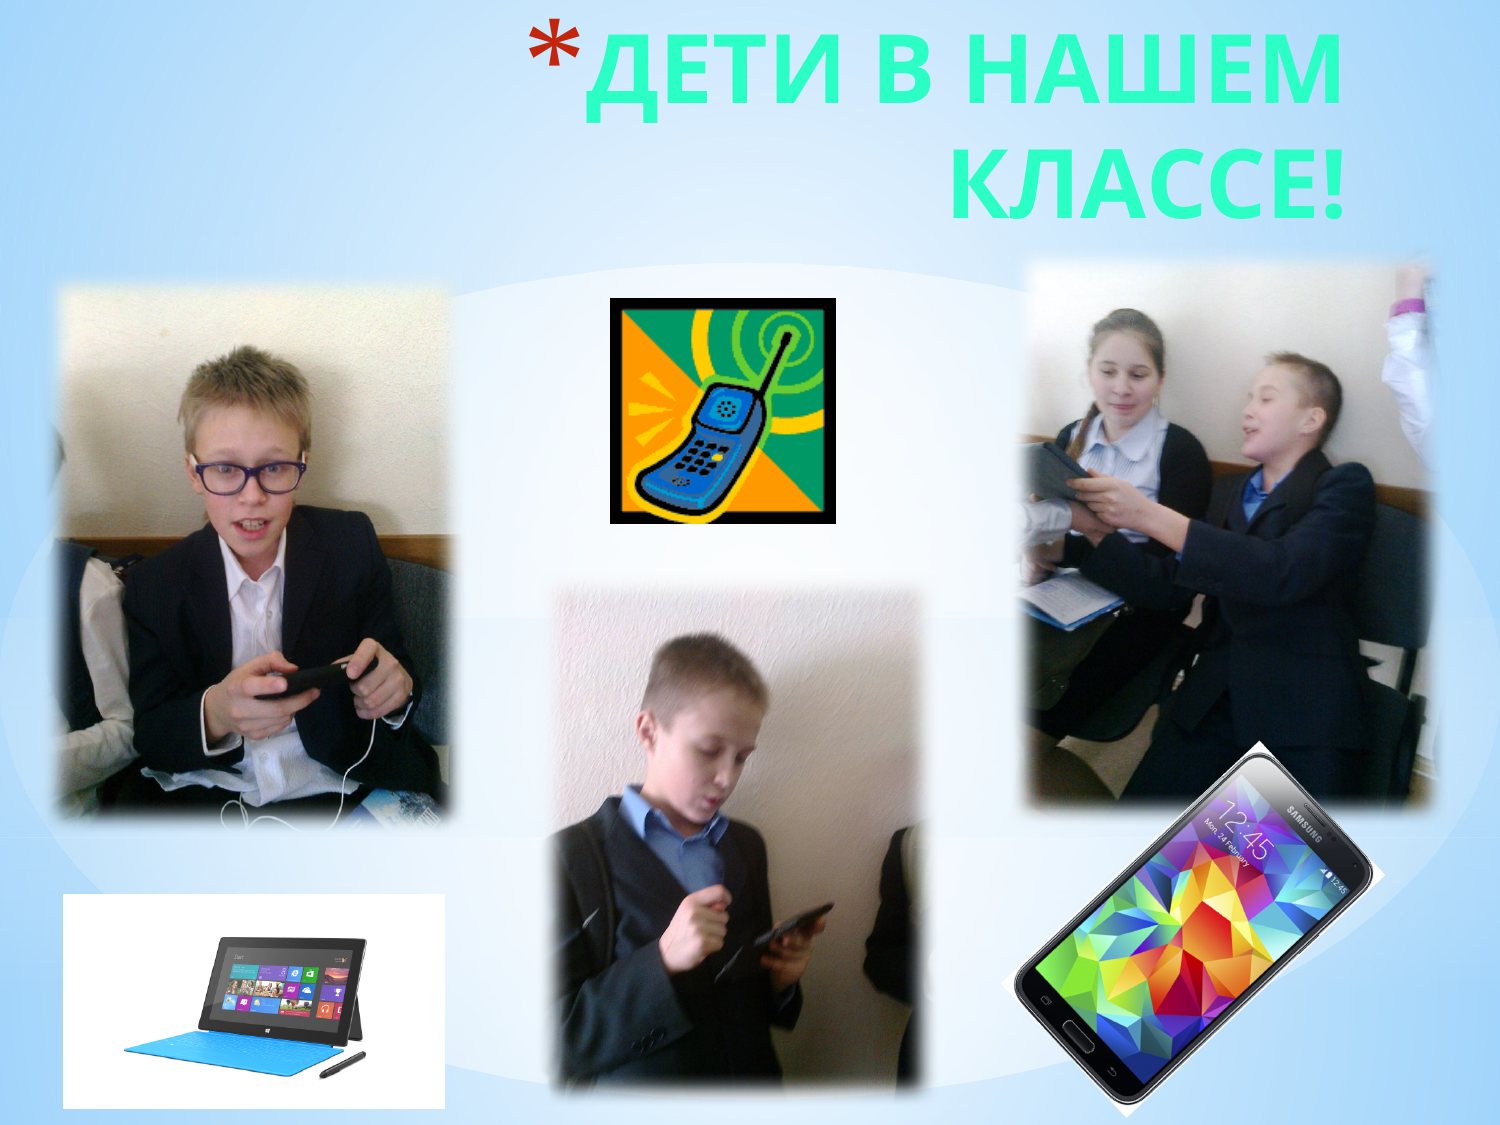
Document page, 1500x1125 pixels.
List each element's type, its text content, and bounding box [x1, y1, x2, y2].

picture [537, 570, 939, 1107]
picture [610, 298, 836, 525]
picture [1001, 243, 1448, 1117]
picture [62, 894, 445, 1110]
picture [40, 266, 467, 835]
title Дети в нашем КЛАССЕ! [294, 0, 1363, 905]
